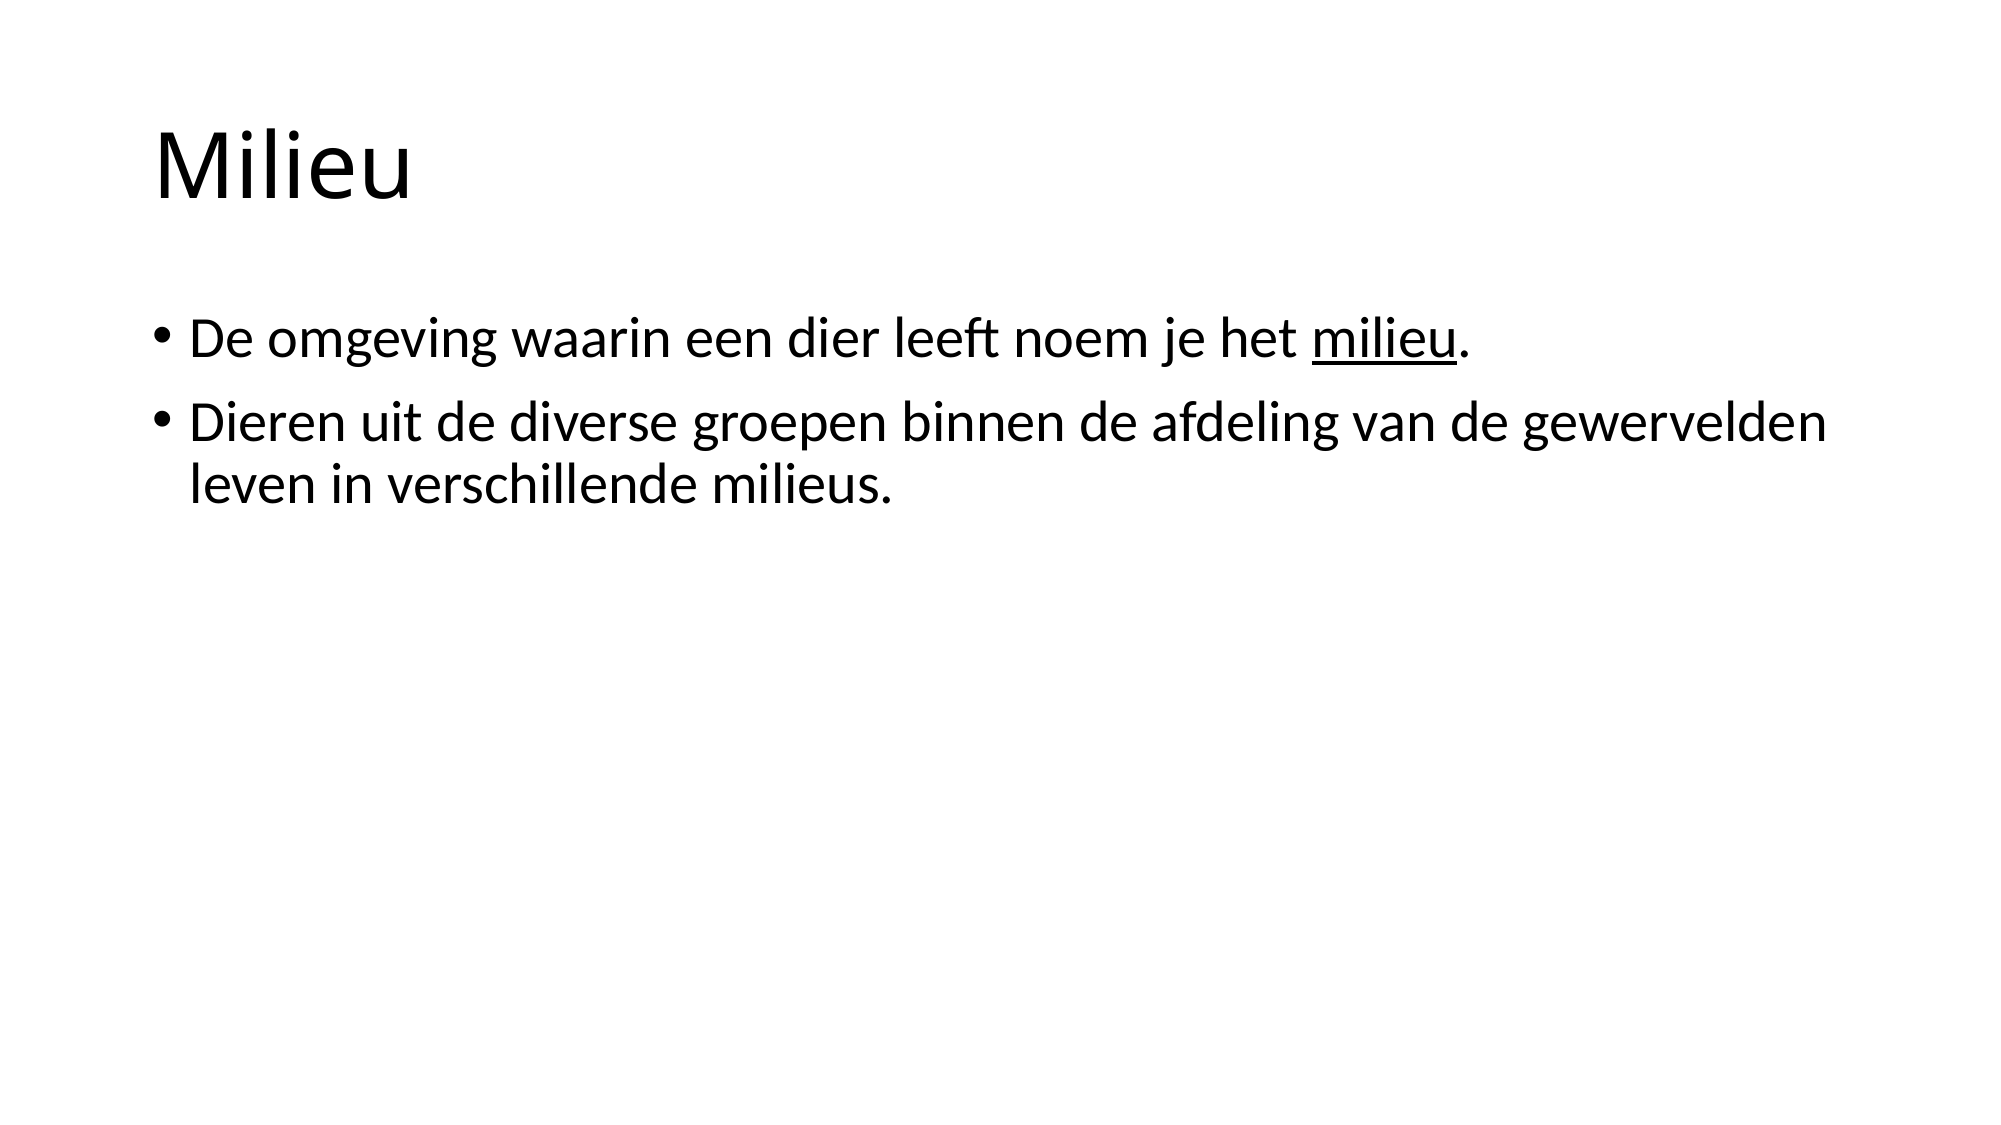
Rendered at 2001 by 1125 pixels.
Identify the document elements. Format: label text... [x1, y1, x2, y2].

list De omgeving waarin een dier leeft noem je het milieu. Dieren uit de diverse groepen binnen de afdeling van de gewervelden leven in verschillende milieus. [137, 299, 1863, 1014]
title Milieu [137, 59, 1863, 278]
